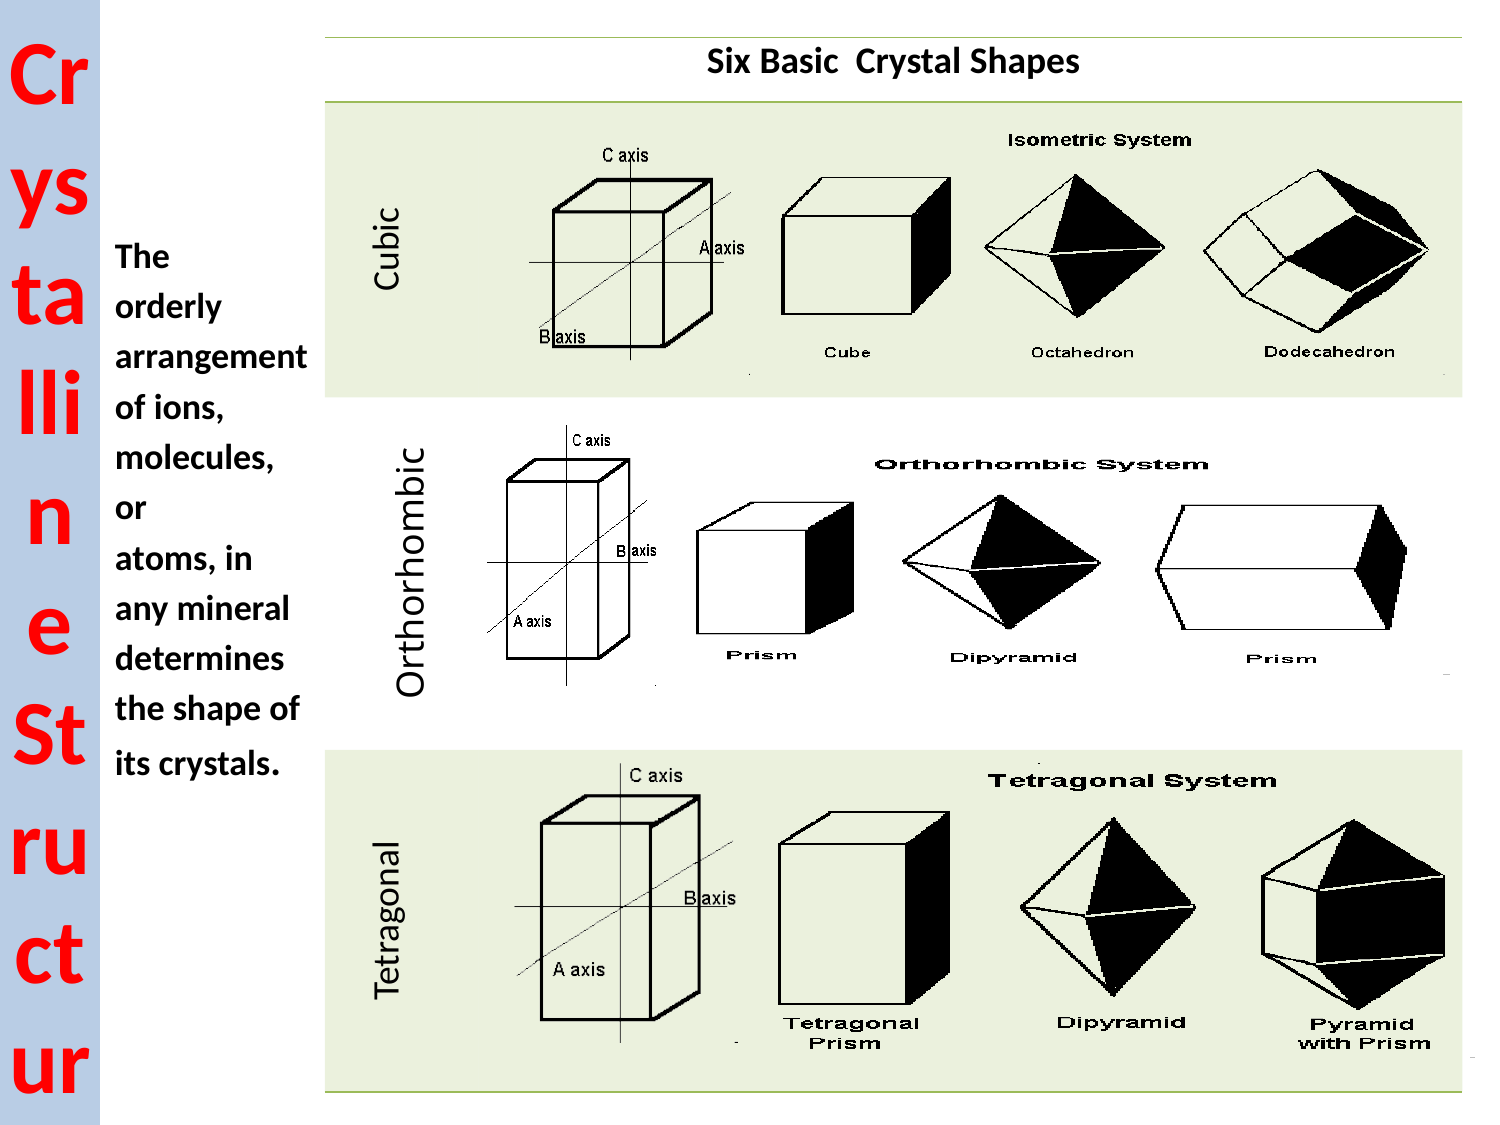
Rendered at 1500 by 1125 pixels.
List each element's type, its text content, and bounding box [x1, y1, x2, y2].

table_cell Tetragonal [325, 750, 478, 1091]
list The orderly arrangement of ions, molecules, or atoms, in any mineral determines the shape of its crystals. [99, 224, 325, 800]
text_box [524, 124, 1451, 376]
table_cell [478, 103, 1462, 397]
title Crystalline Structure [0, 0, 100, 1125]
table_cell [478, 750, 1462, 1091]
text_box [487, 424, 1451, 688]
table_cell [478, 397, 1462, 750]
table_cell Cubic [325, 103, 478, 397]
table_header Six Basic Crystal Shapes [325, 38, 1462, 101]
table_cell Orthorhombic [325, 397, 478, 750]
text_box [512, 762, 1476, 1059]
